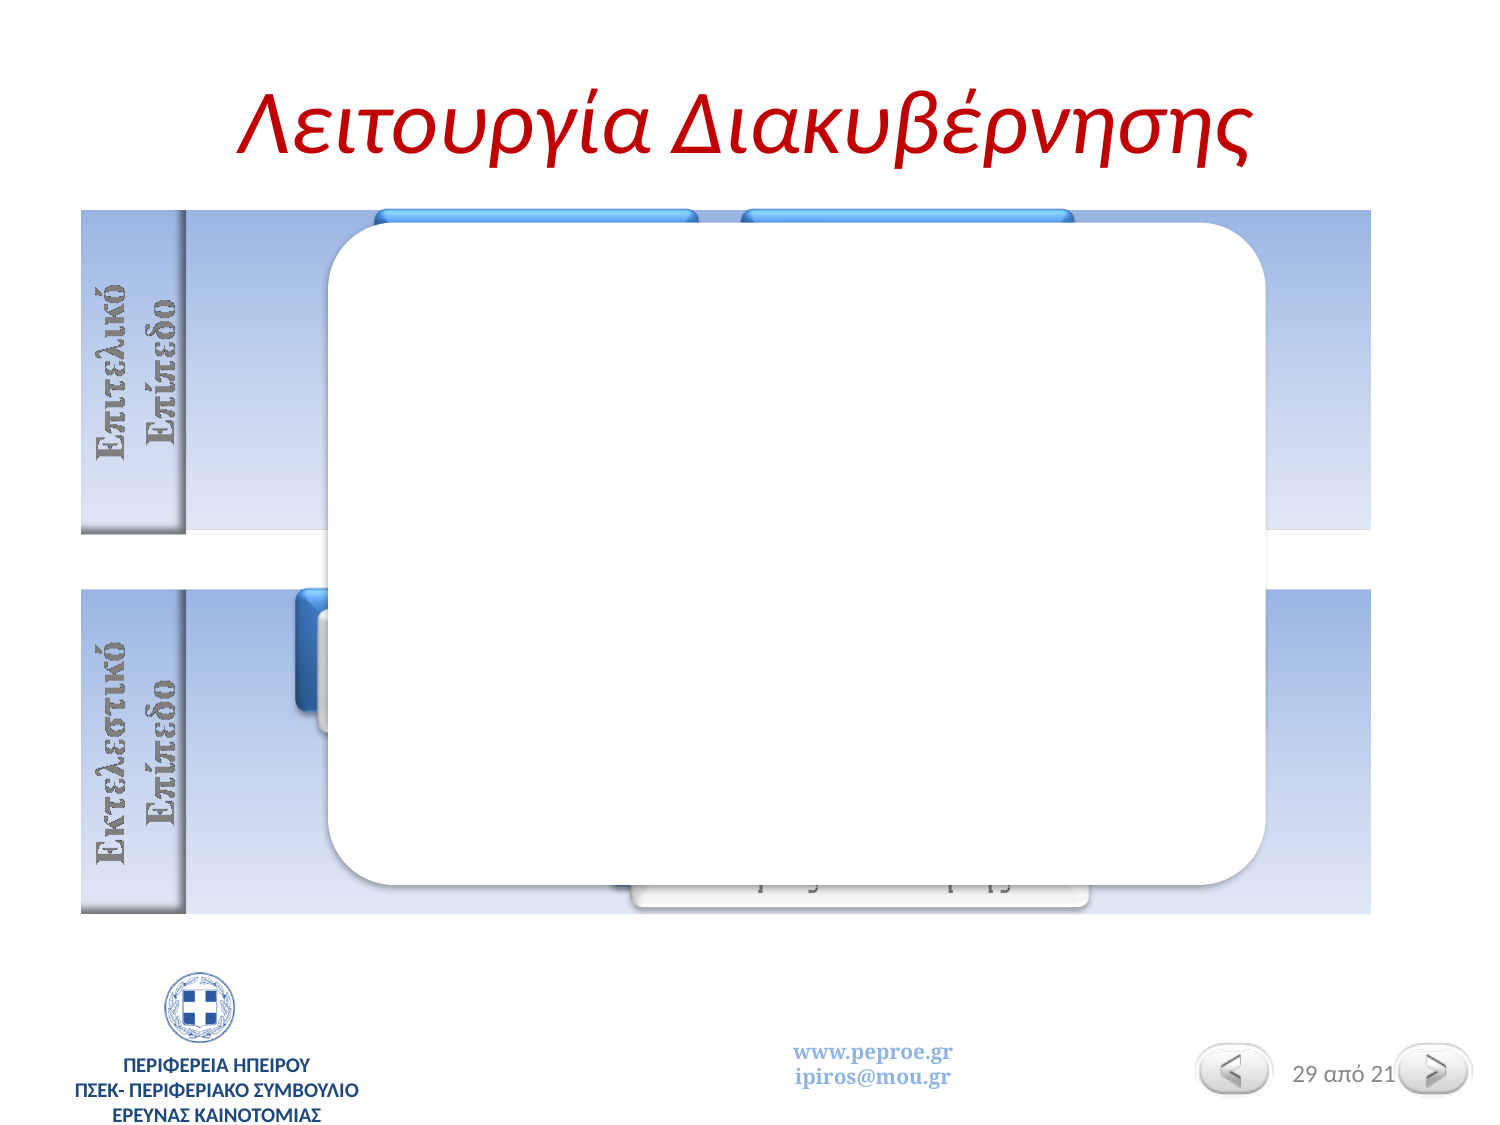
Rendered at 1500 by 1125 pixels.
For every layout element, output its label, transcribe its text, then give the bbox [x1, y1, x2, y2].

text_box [327, 222, 1266, 886]
text_box www.peproe.gr ipiros@mou.gr [691, 1031, 1055, 1096]
slide_number 29 από 21 [1277, 1042, 1389, 1103]
picture [1394, 1031, 1473, 1110]
picture [1195, 1031, 1274, 1110]
title Λειτουργία Διακυβέρνησης [70, 23, 1421, 210]
picture [163, 972, 235, 1044]
text_box ΠΕΡΙΦΕΡΕΙΑ ΗΠΕΙΡΟΥ ΠΣΕΚ- ΠΕΡΙΦΕΡΙΑΚΟ ΣΥΜΒΟΥΛΙΟ ΕΡΕΥΝΑΣ ΚΑΙΝΟΤΟΜΙΑΣ [35, 1044, 399, 1125]
picture [0, 204, 1500, 921]
